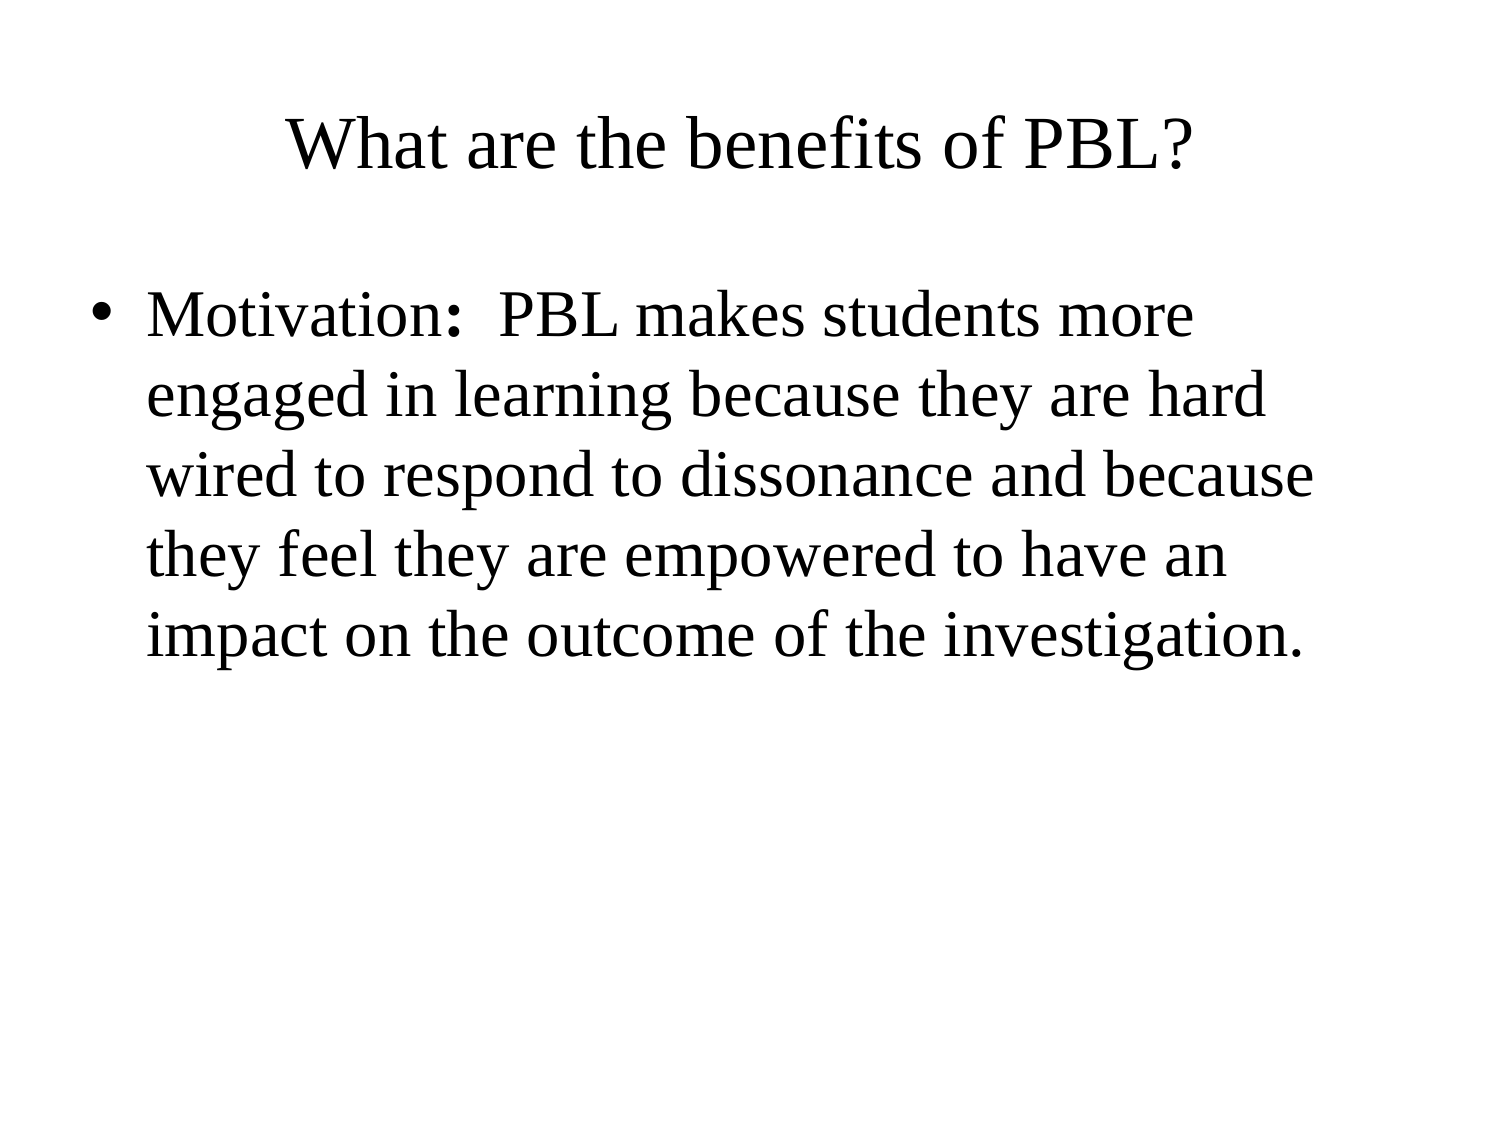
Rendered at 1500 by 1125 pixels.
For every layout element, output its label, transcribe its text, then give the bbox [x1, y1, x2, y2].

title What are the benefits of PBL? [75, 45, 1425, 233]
list Motivation: PBL makes students more engaged in learning because they are hard wired to respond to dissonance and because they feel they are empowered to have an impact on the outcome of the investigation. [75, 262, 1425, 1005]
